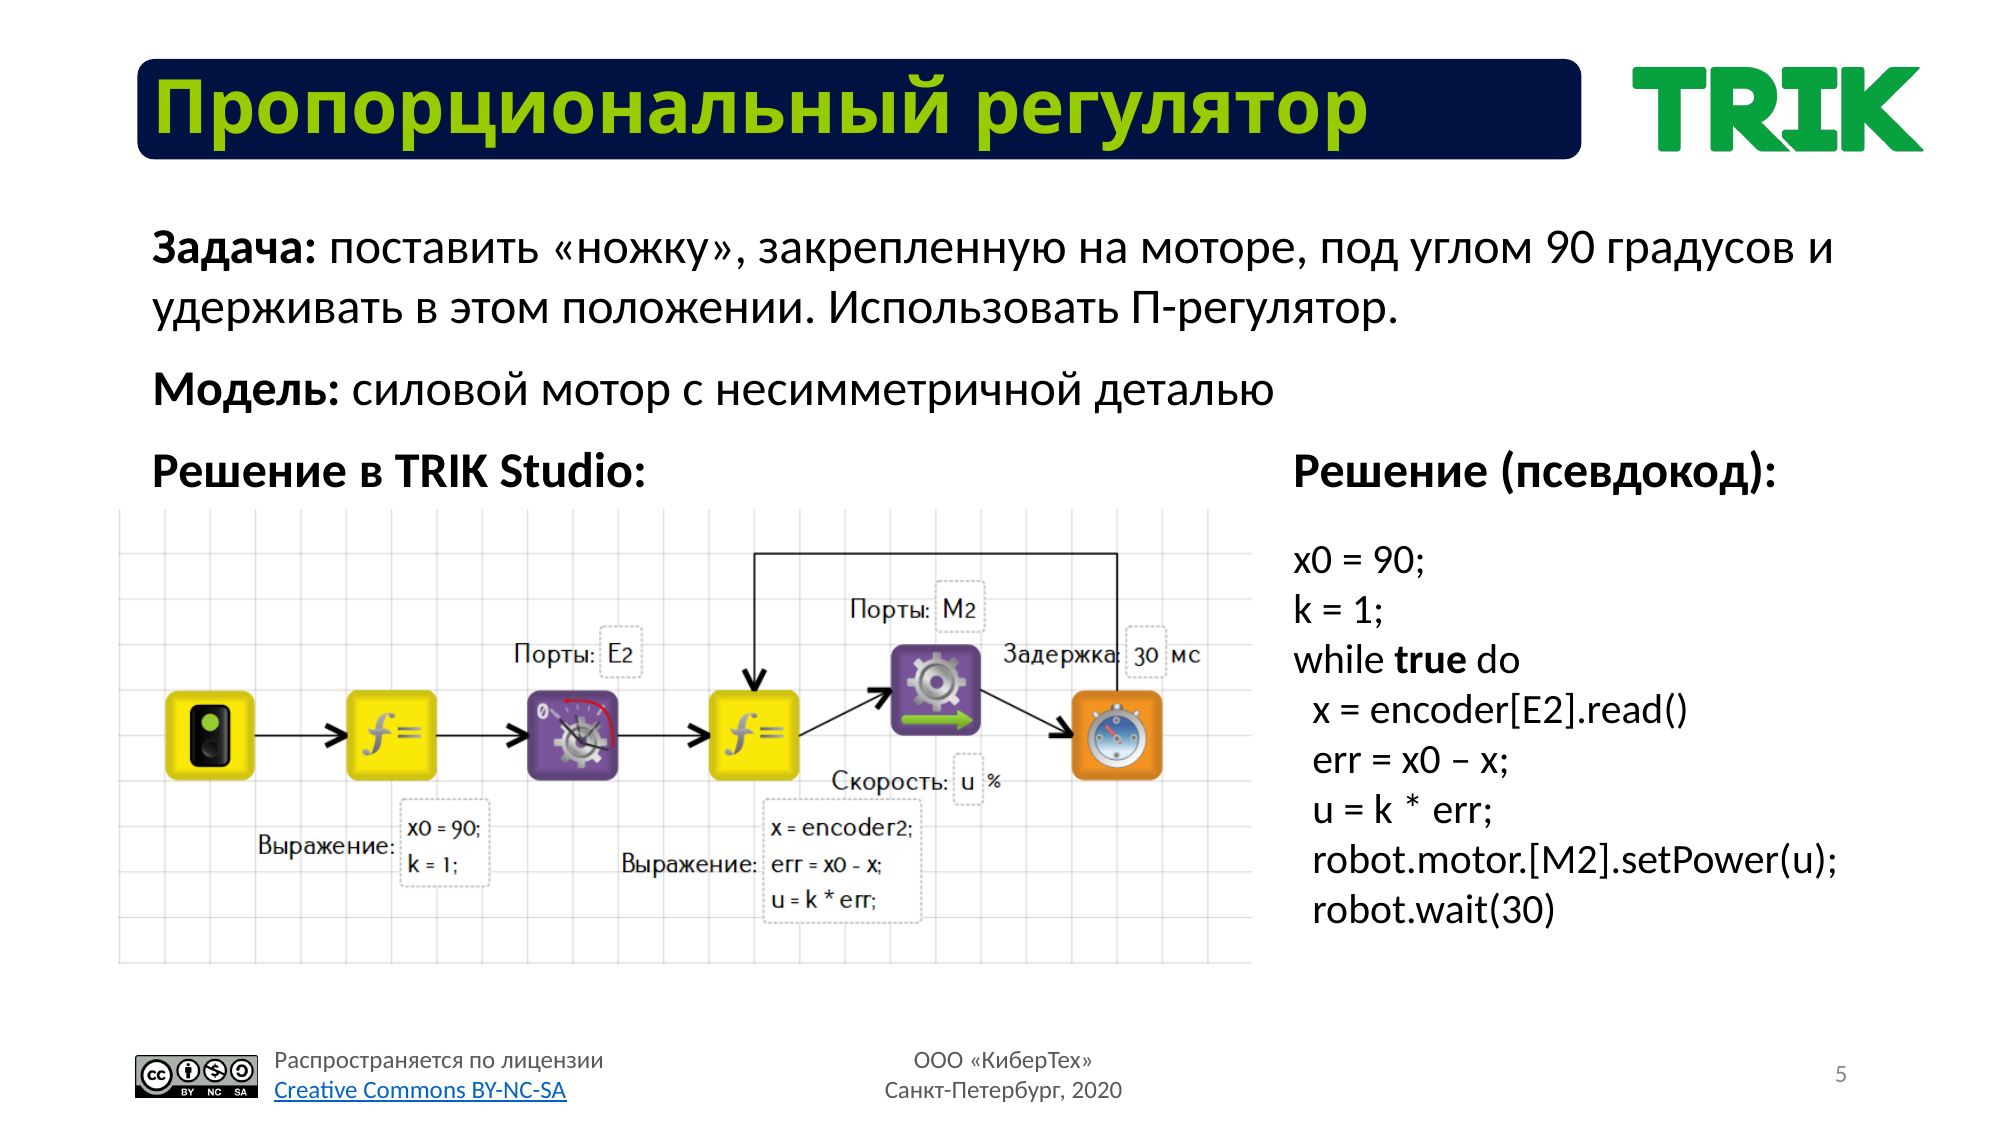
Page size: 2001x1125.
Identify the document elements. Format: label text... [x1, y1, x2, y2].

text_box Решение (псевдокод): [1278, 429, 1817, 505]
text_box Решение в TRIK Studio: [137, 429, 1057, 505]
text_box Модель: силовой мотор с несимметричной деталью [137, 348, 1519, 423]
picture [135, 1055, 258, 1098]
slide_number 5 [1412, 1042, 1863, 1103]
title Пропорциональный регулятор [137, 61, 1582, 163]
text_box x0 = 90; k = 1; while true do x = encoder[E2].read() err = x0 – x; u = k * err; robot.motor.[M2].setPower(u); robot.wait(30) [1278, 524, 1885, 940]
picture [1631, 64, 1924, 154]
picture [118, 509, 1253, 964]
text_box Задача: поставить «ножку», закрепленную на моторе, под углом 90 градусов и удерживать в этом положении. Использовать П-регулятор. [137, 205, 1863, 341]
